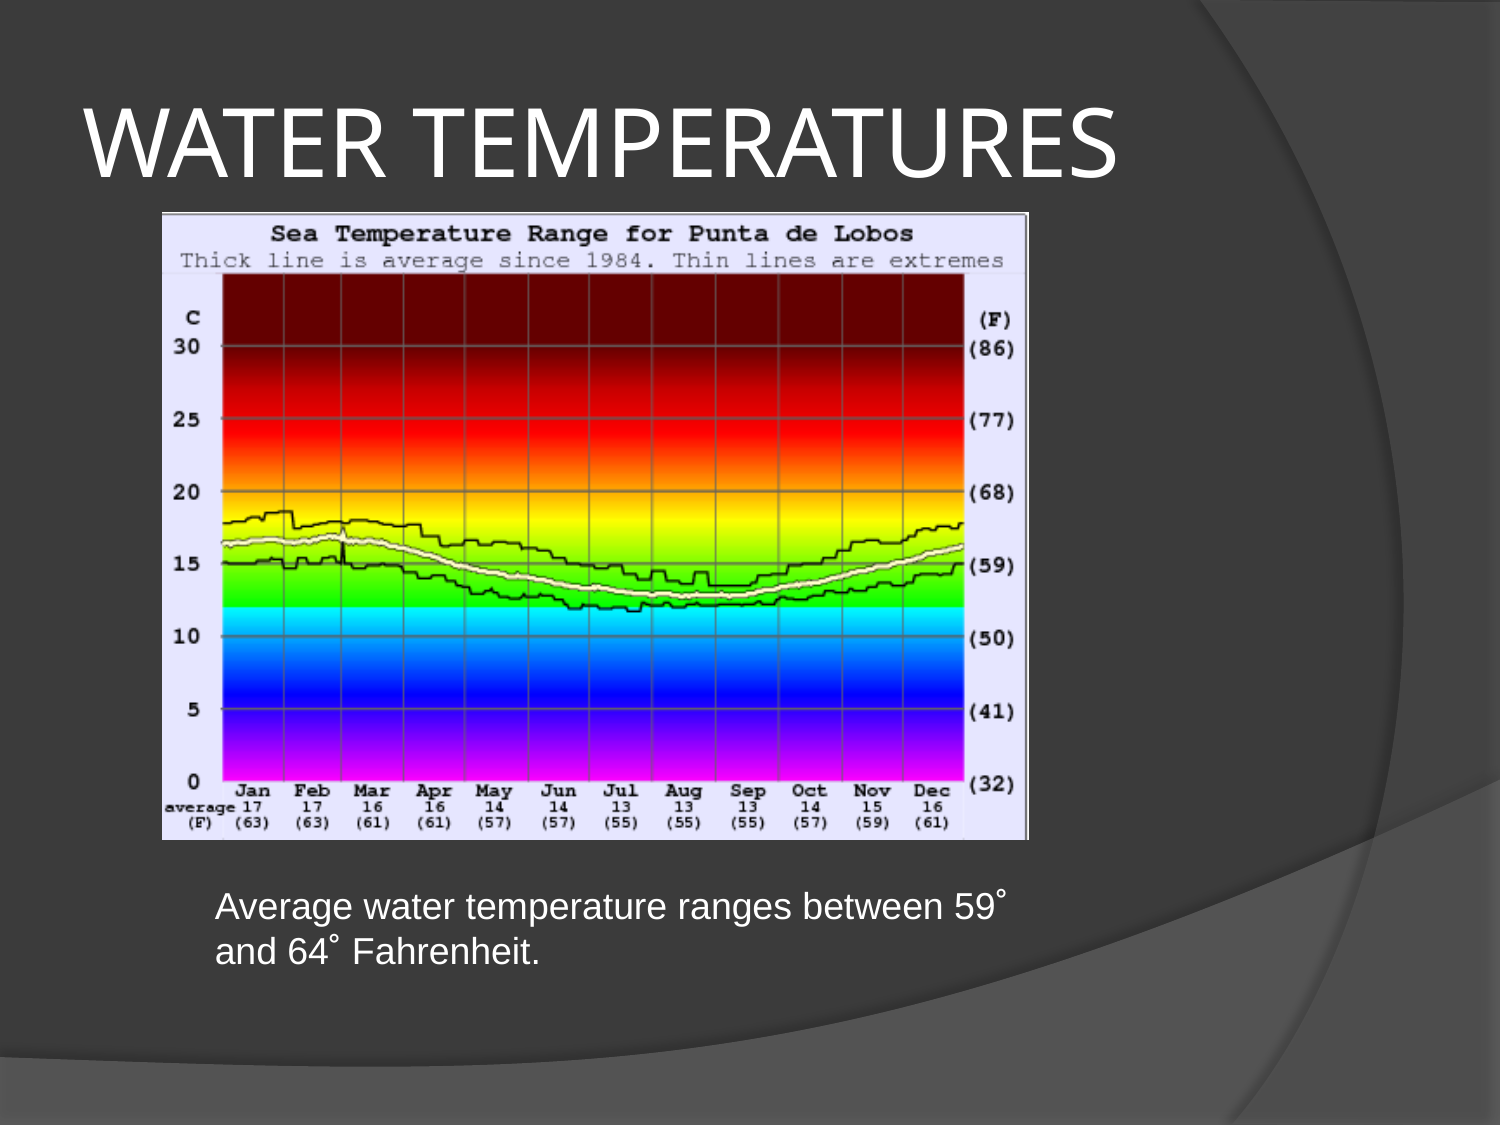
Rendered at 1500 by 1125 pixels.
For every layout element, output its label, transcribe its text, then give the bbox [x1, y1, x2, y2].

title WATER TEMPERATURES [75, 45, 1300, 233]
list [162, 212, 1029, 840]
text_box Average water temperature ranges between 59˚ and 64˚ Fahrenheit. [200, 874, 1050, 980]
